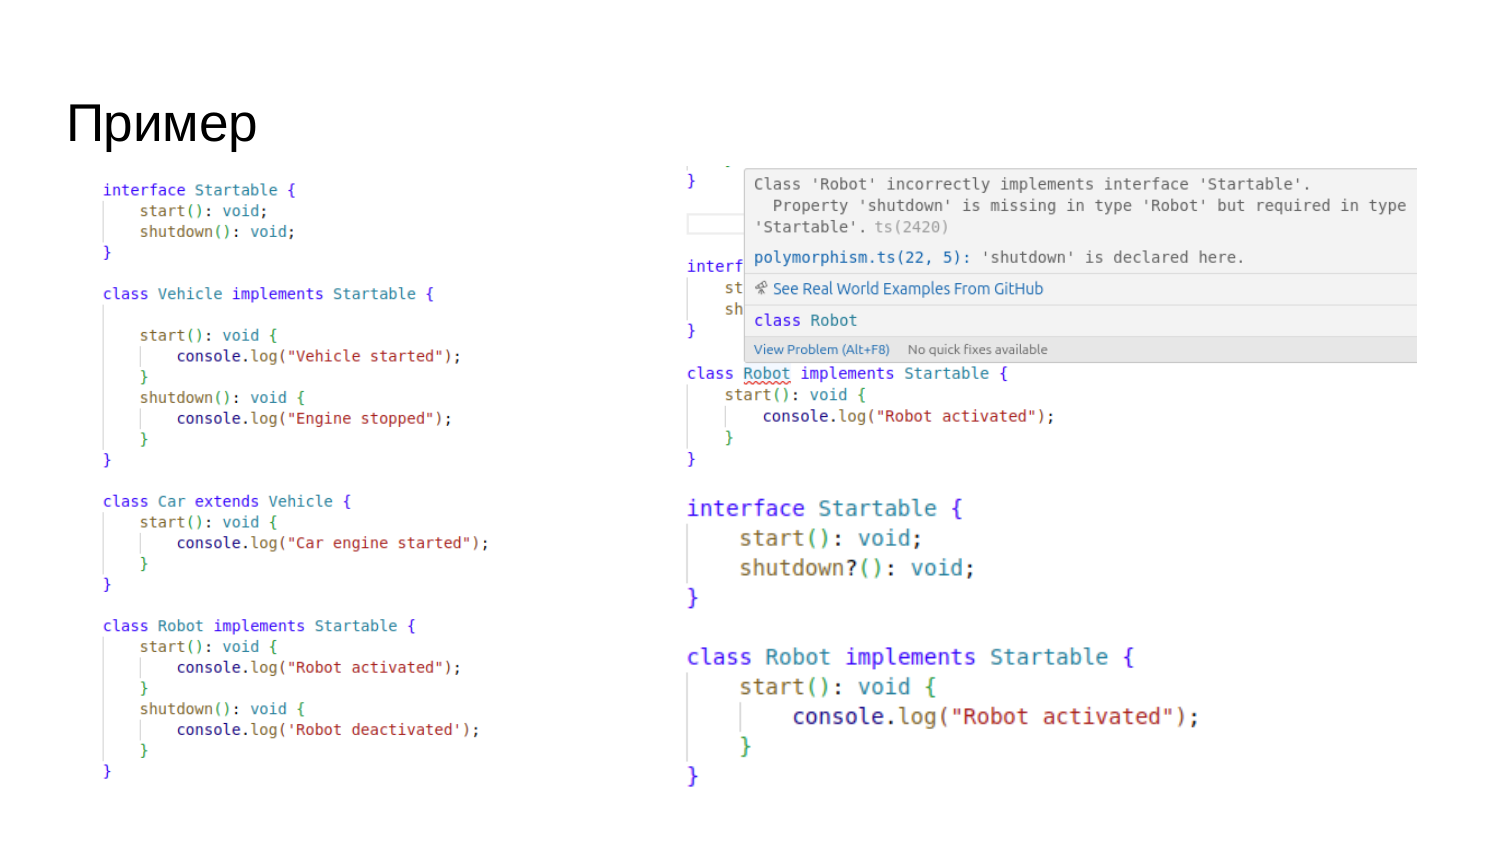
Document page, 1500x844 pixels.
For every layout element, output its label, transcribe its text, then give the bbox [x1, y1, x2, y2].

picture [95, 166, 530, 794]
picture [673, 485, 1214, 802]
picture [661, 166, 1417, 469]
title Пример [51, 72, 1449, 167]
